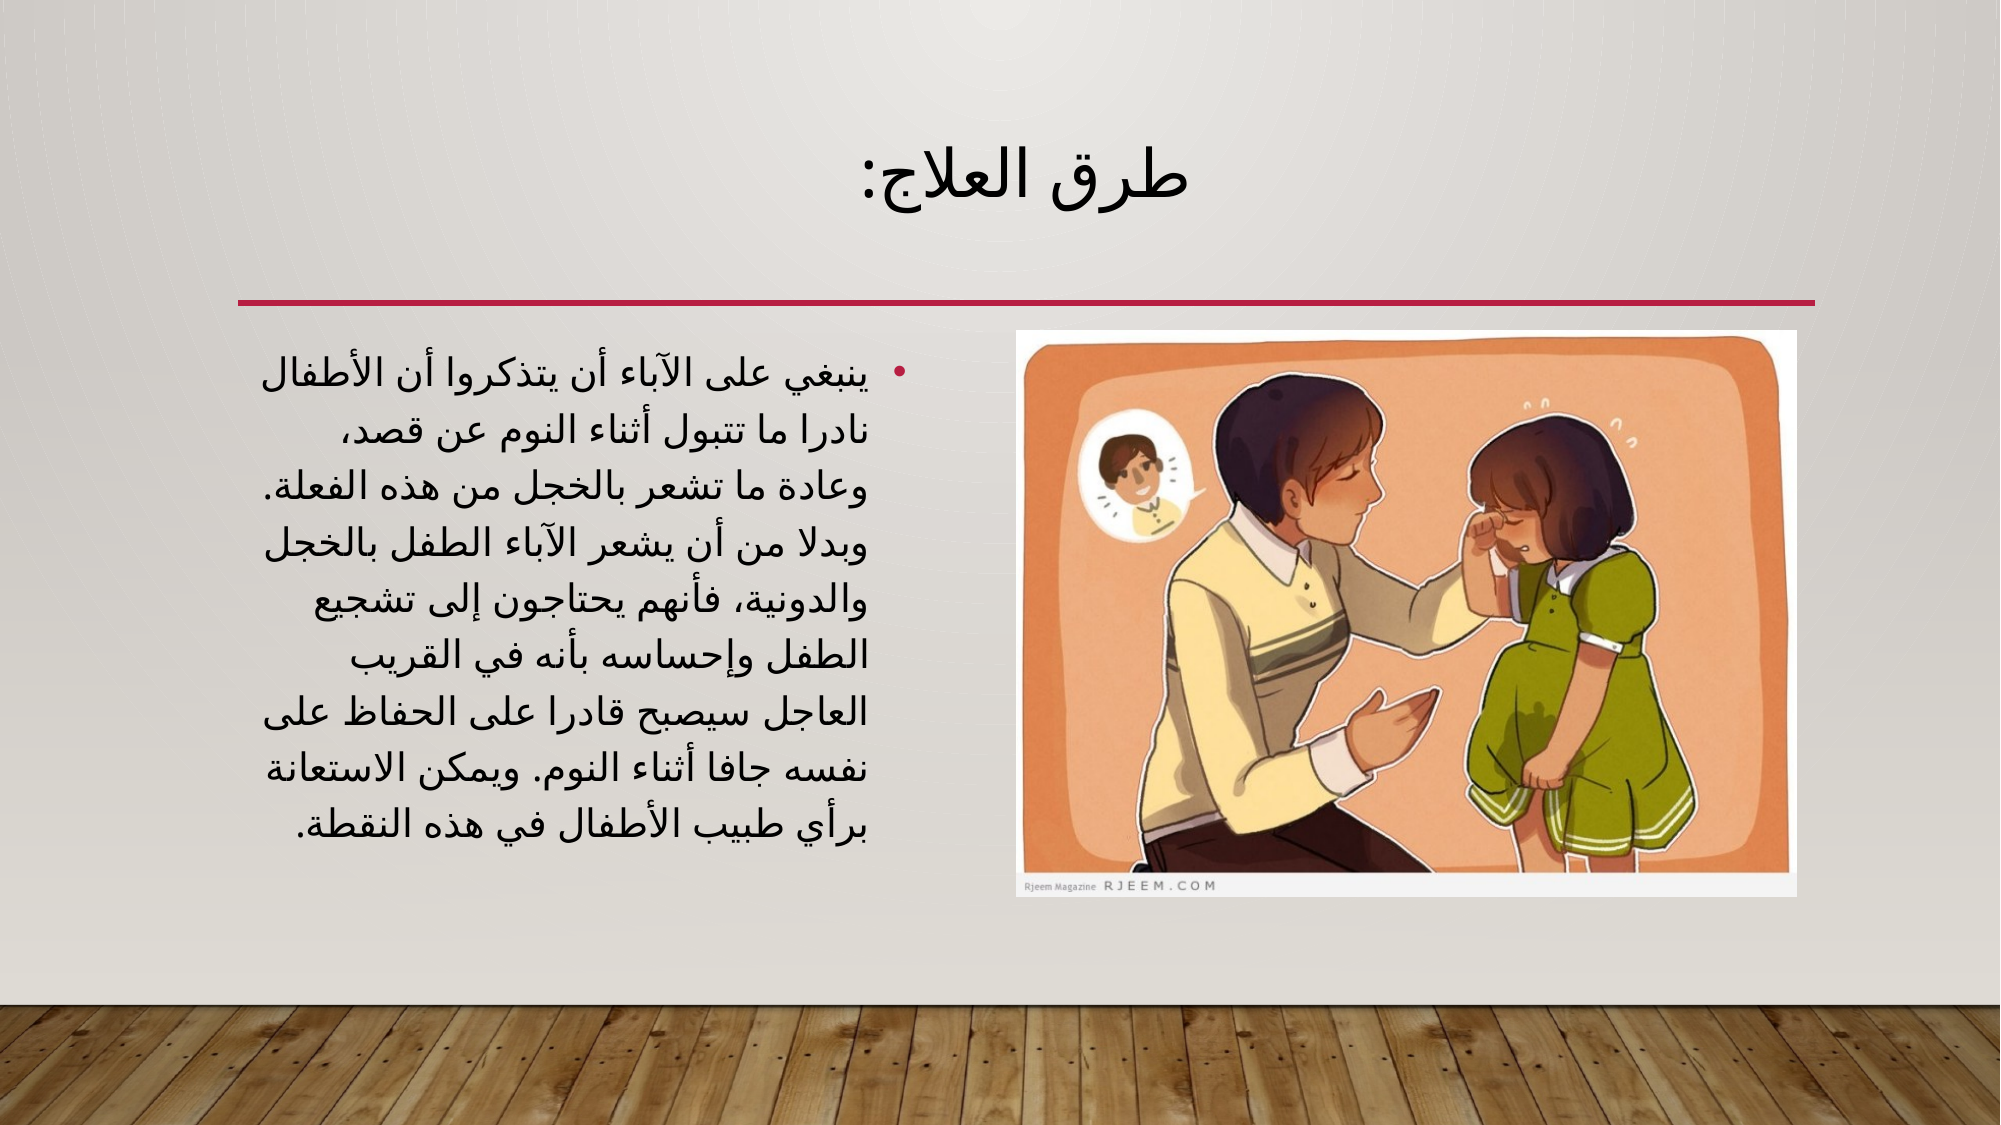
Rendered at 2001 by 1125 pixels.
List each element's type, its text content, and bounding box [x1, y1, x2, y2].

picture [0, 1005, 2000, 1125]
picture [1015, 330, 1798, 897]
title طرق العلاج: [238, 131, 1814, 305]
list ينبغي على الآباء أن يتذكروا أن الأطفال نادرا ما تتبول أثناء النوم عن قصد، وعادة ما تشعر بالخجل من هذه الفعلة. وبدلا من أن يشعر الآباء الطفل بالخجل والدونية، فأنهم يحتاجون إلى تشجيع الطفل وإحساسه بأنه في القريب العاجل سيصبح قادرا على الحفاظ على نفسه جافا أثناء النوم. ويمكن الاستعانة برأي طبيب الأطفال في هذه النقطة. [238, 330, 921, 897]
